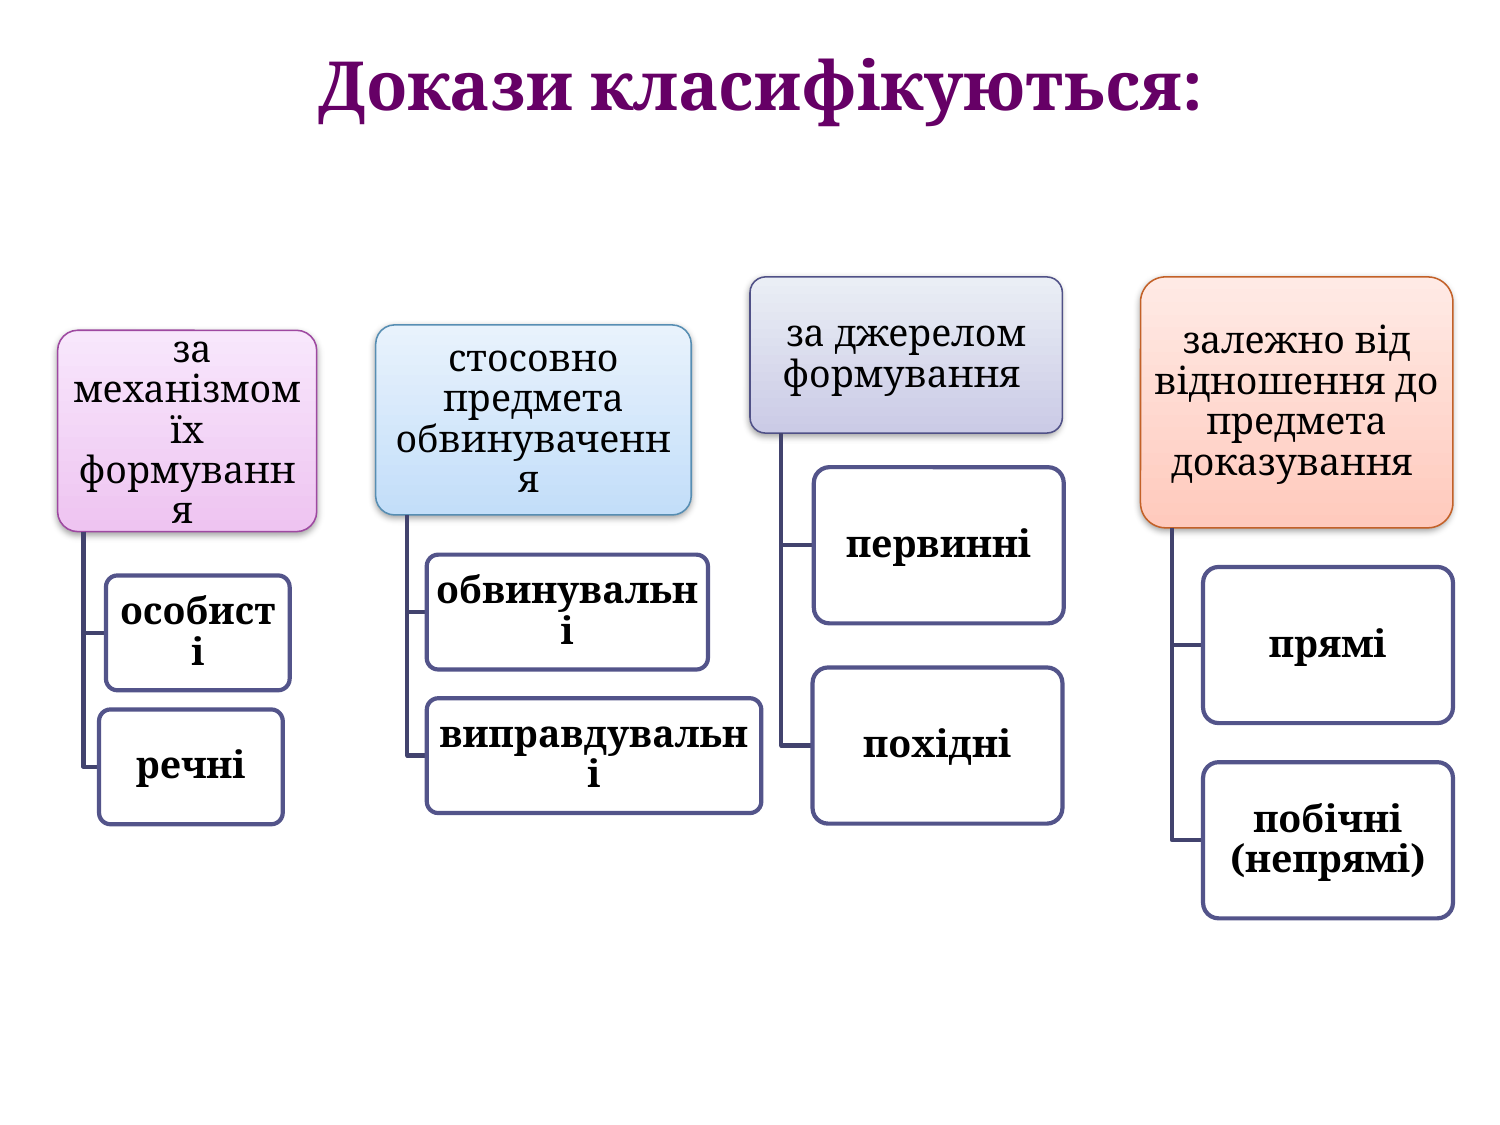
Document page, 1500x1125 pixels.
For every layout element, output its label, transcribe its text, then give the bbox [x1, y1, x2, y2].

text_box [46, 116, 762, 1044]
title Докази класифікуються: [46, 35, 1475, 213]
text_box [749, 152, 1454, 1044]
